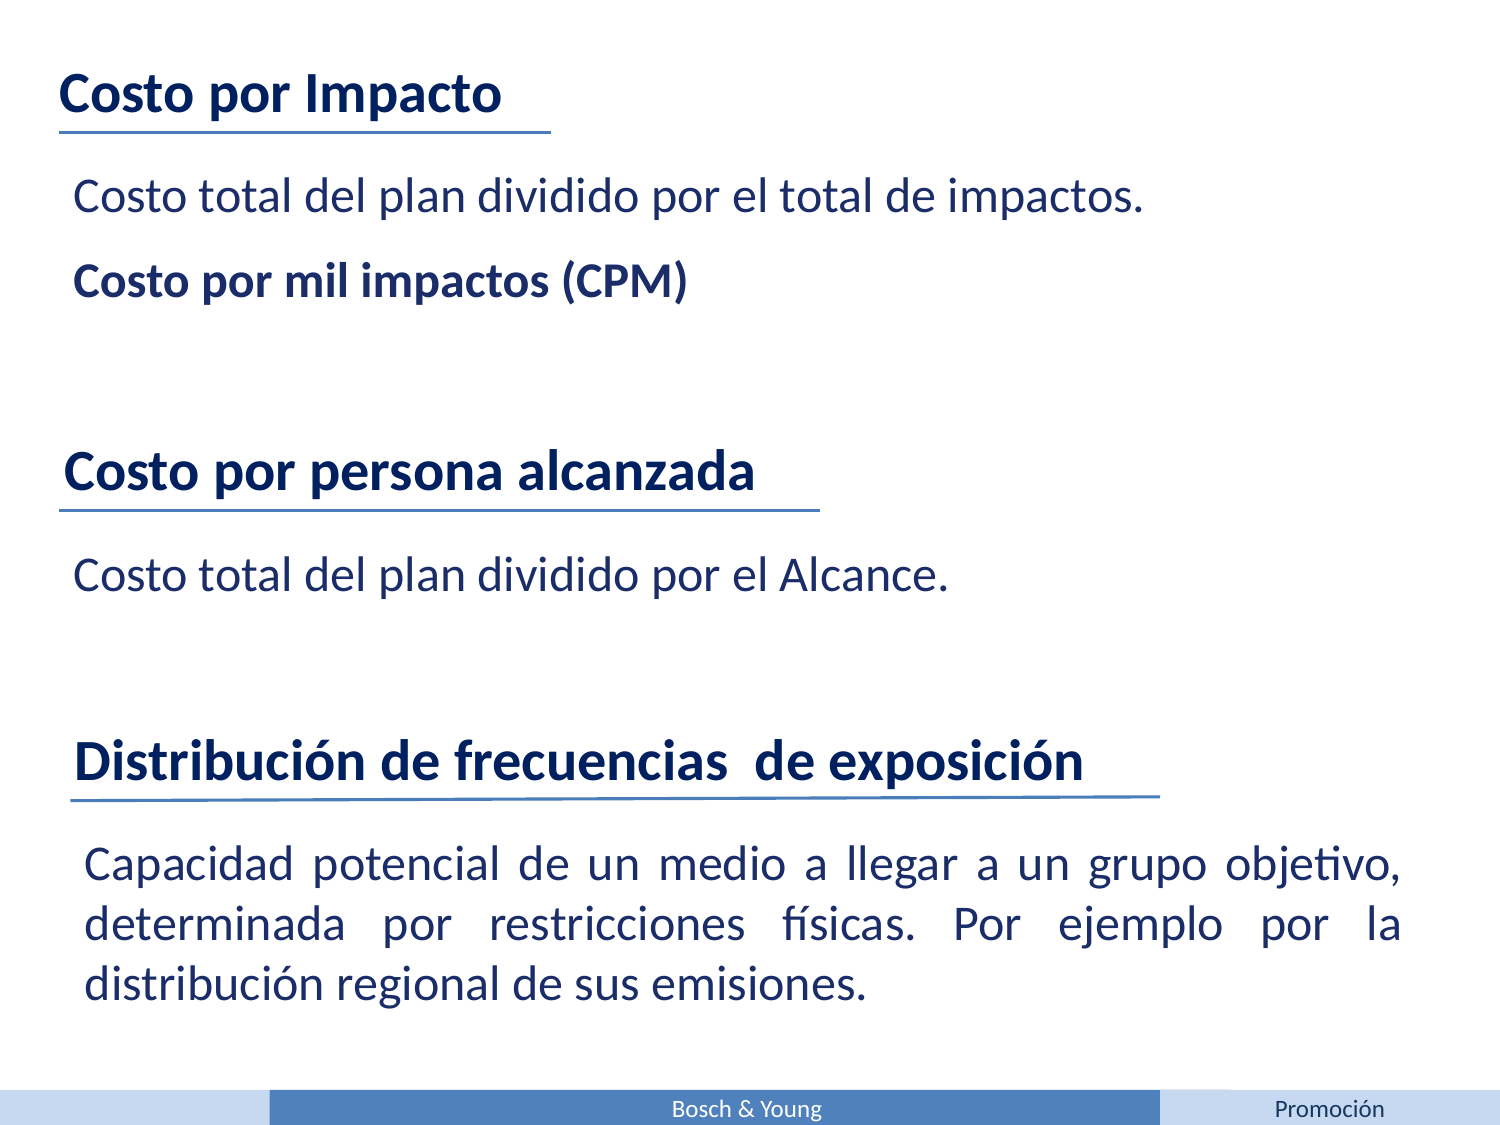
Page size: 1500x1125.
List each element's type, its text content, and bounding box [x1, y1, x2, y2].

text_box Bosch & Young [272, 1088, 1158, 1125]
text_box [11, 46, 1407, 323]
text_box Promoción [1158, 1088, 1500, 1125]
text_box [0, 1088, 272, 1125]
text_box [23, 714, 1419, 1021]
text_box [11, 424, 1407, 610]
